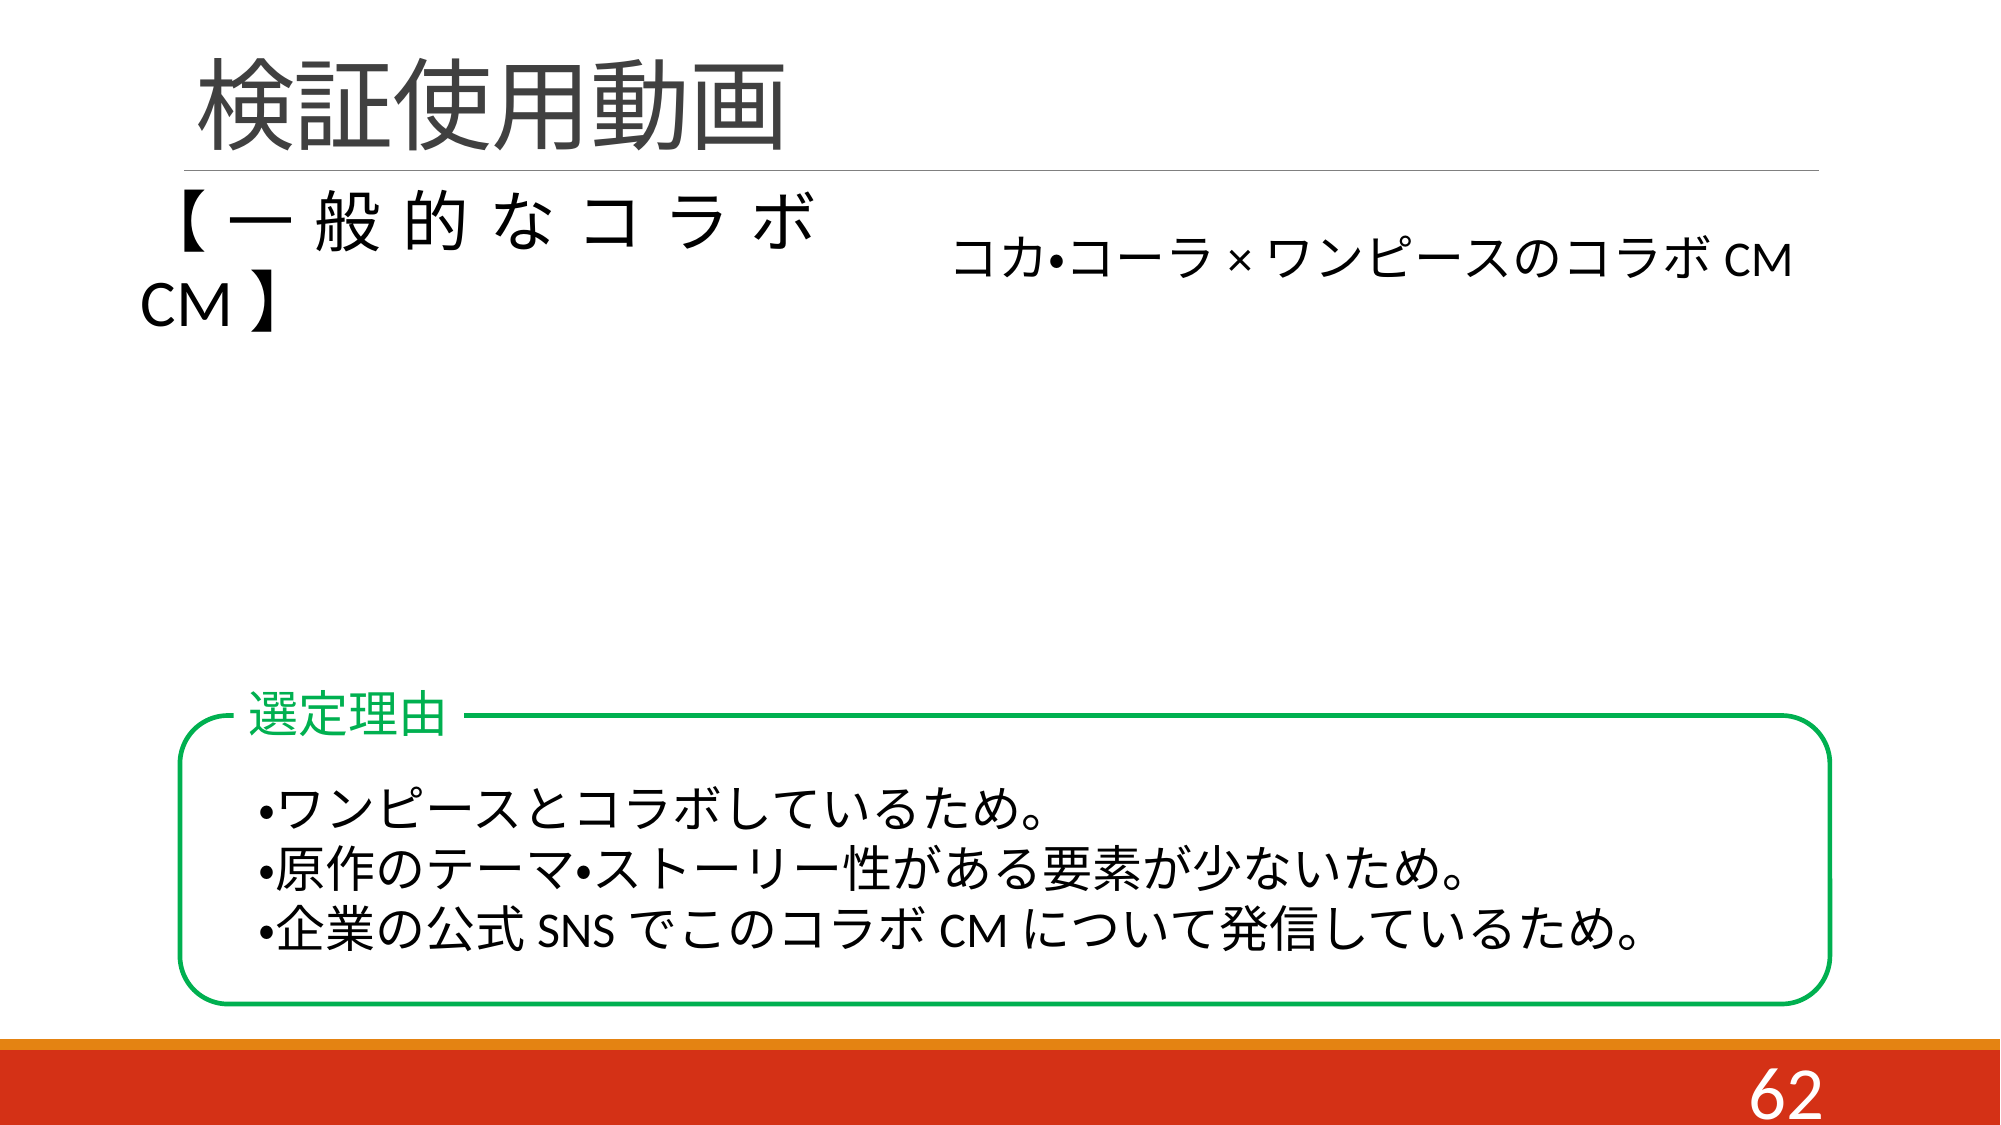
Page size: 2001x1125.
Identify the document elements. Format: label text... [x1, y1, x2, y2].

text_box 【一般的なコラボCM】 [125, 172, 849, 268]
slide_number 62 [1624, 1059, 1840, 1120]
text_box [178, 714, 1832, 1006]
text_box コカ・コーラ×ワンピースのコラボCM [933, 218, 1809, 294]
text_box 選定理由 [233, 675, 464, 751]
title 検証使用動画 [180, 28, 1830, 171]
